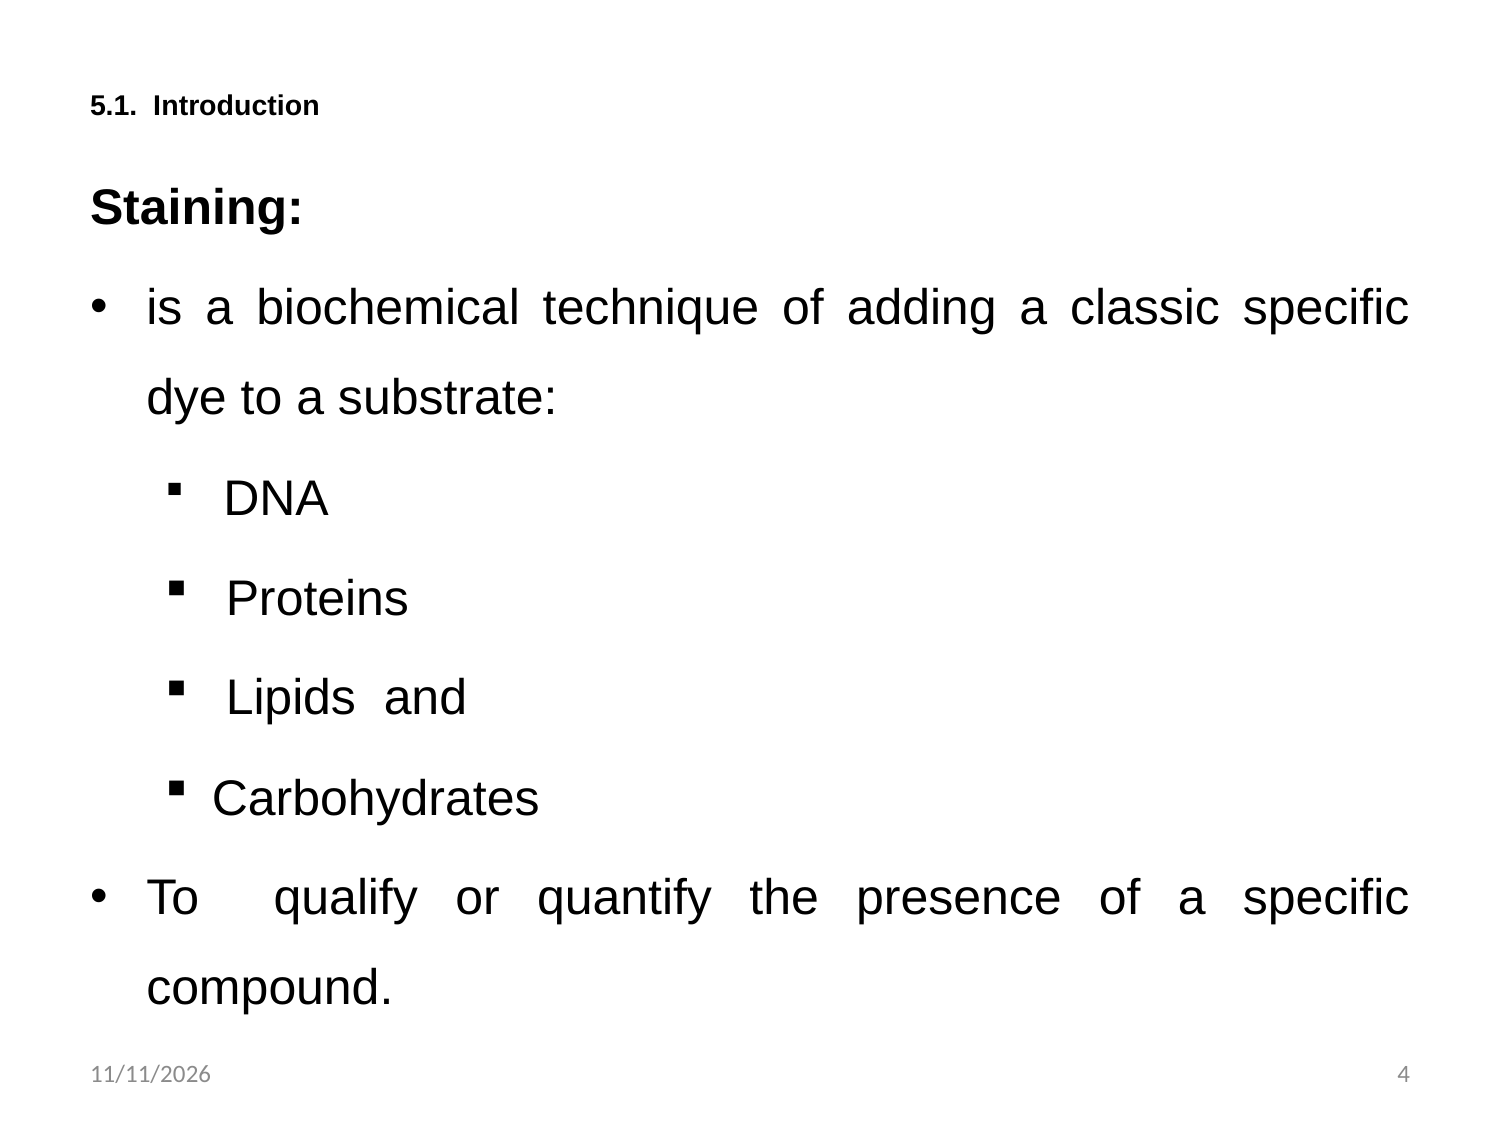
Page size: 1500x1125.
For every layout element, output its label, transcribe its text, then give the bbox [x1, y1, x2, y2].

title 5.1. Introduction [75, 45, 1425, 137]
slide_number 4 [1074, 1042, 1425, 1103]
list Staining: is a biochemical technique of adding a classic specific dye to a substrate: DNA Proteins Lipids and Carbohydrates To qualify or quantify the presence of a specific compound. [75, 137, 1425, 1005]
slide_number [75, 1042, 425, 1103]
